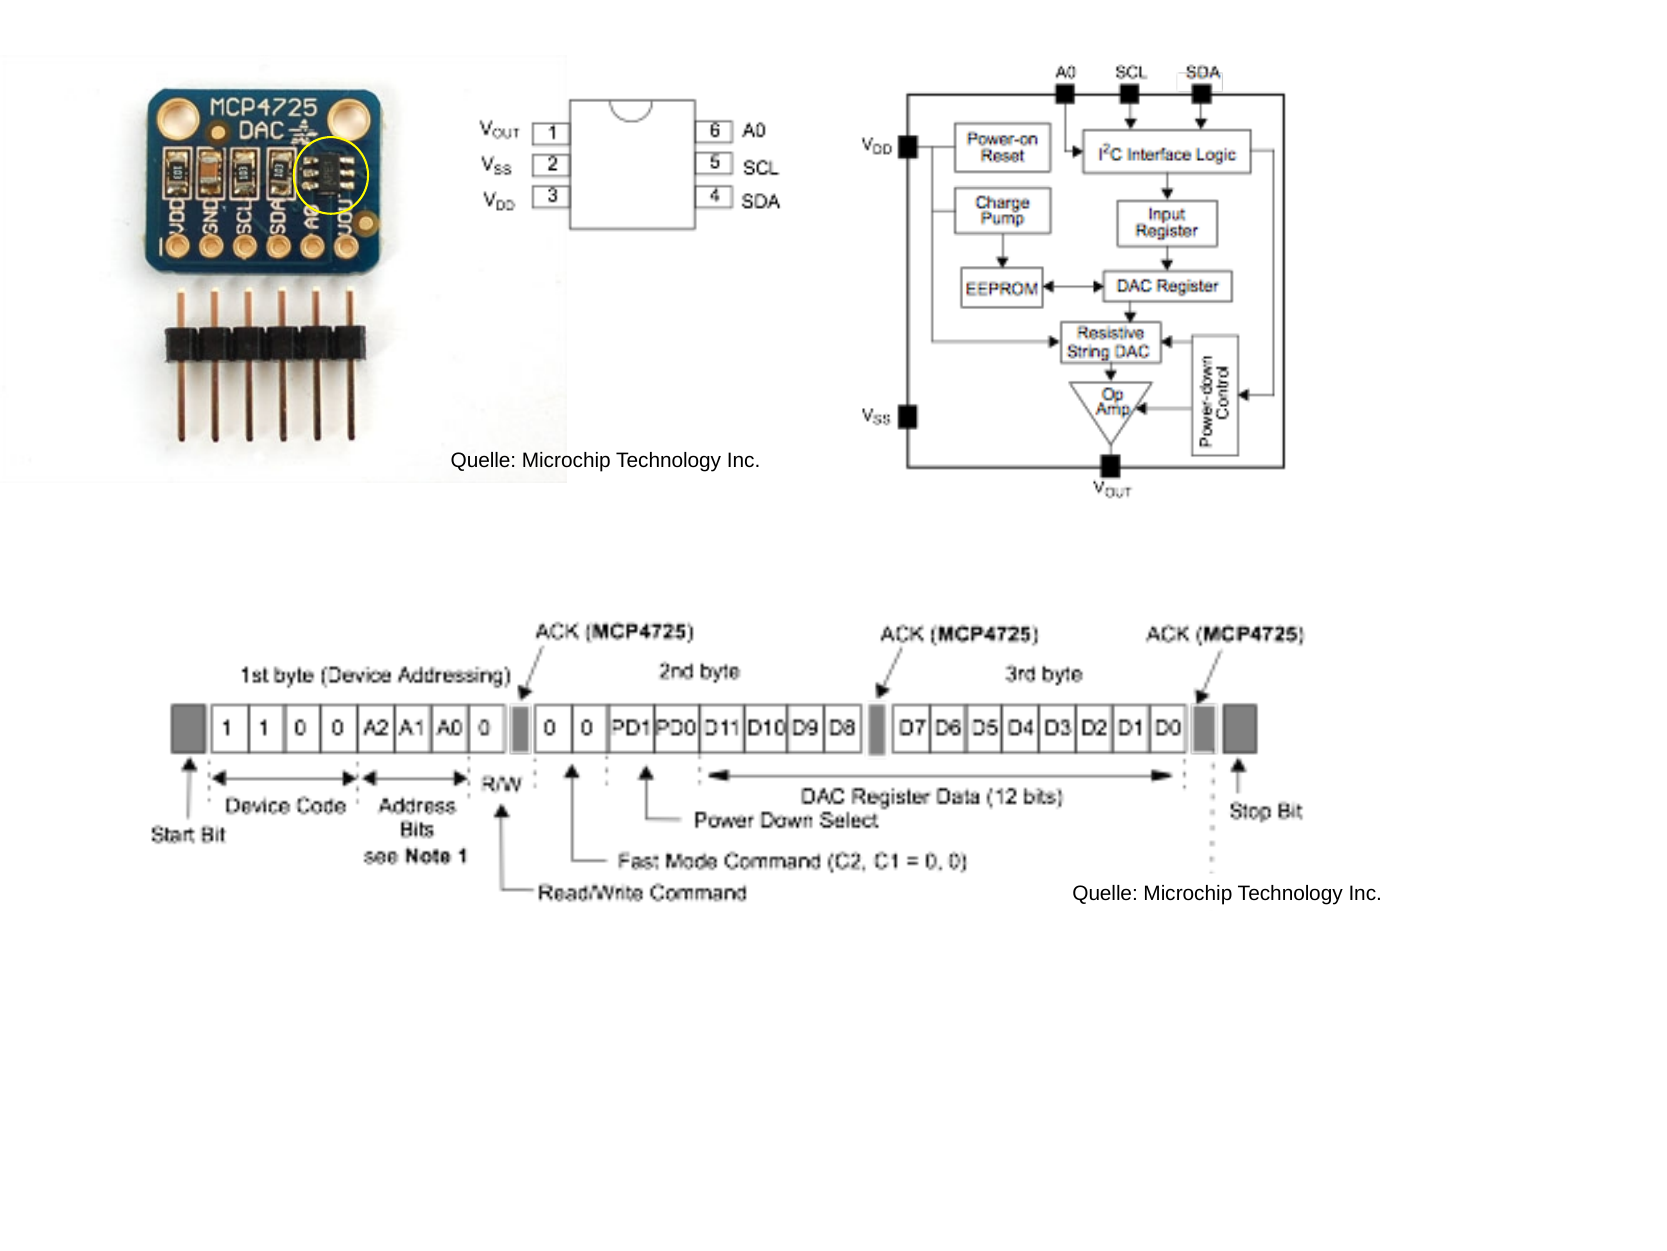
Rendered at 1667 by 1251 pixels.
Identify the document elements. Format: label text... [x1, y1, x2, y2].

text_box Quelle: Microchip Technology Inc. [574, 440, 856, 478]
text_box Quelle: Microchip Technology Inc. [1351, 873, 1477, 911]
picture [861, 63, 1300, 505]
picture [0, 55, 803, 483]
picture [145, 619, 1343, 913]
